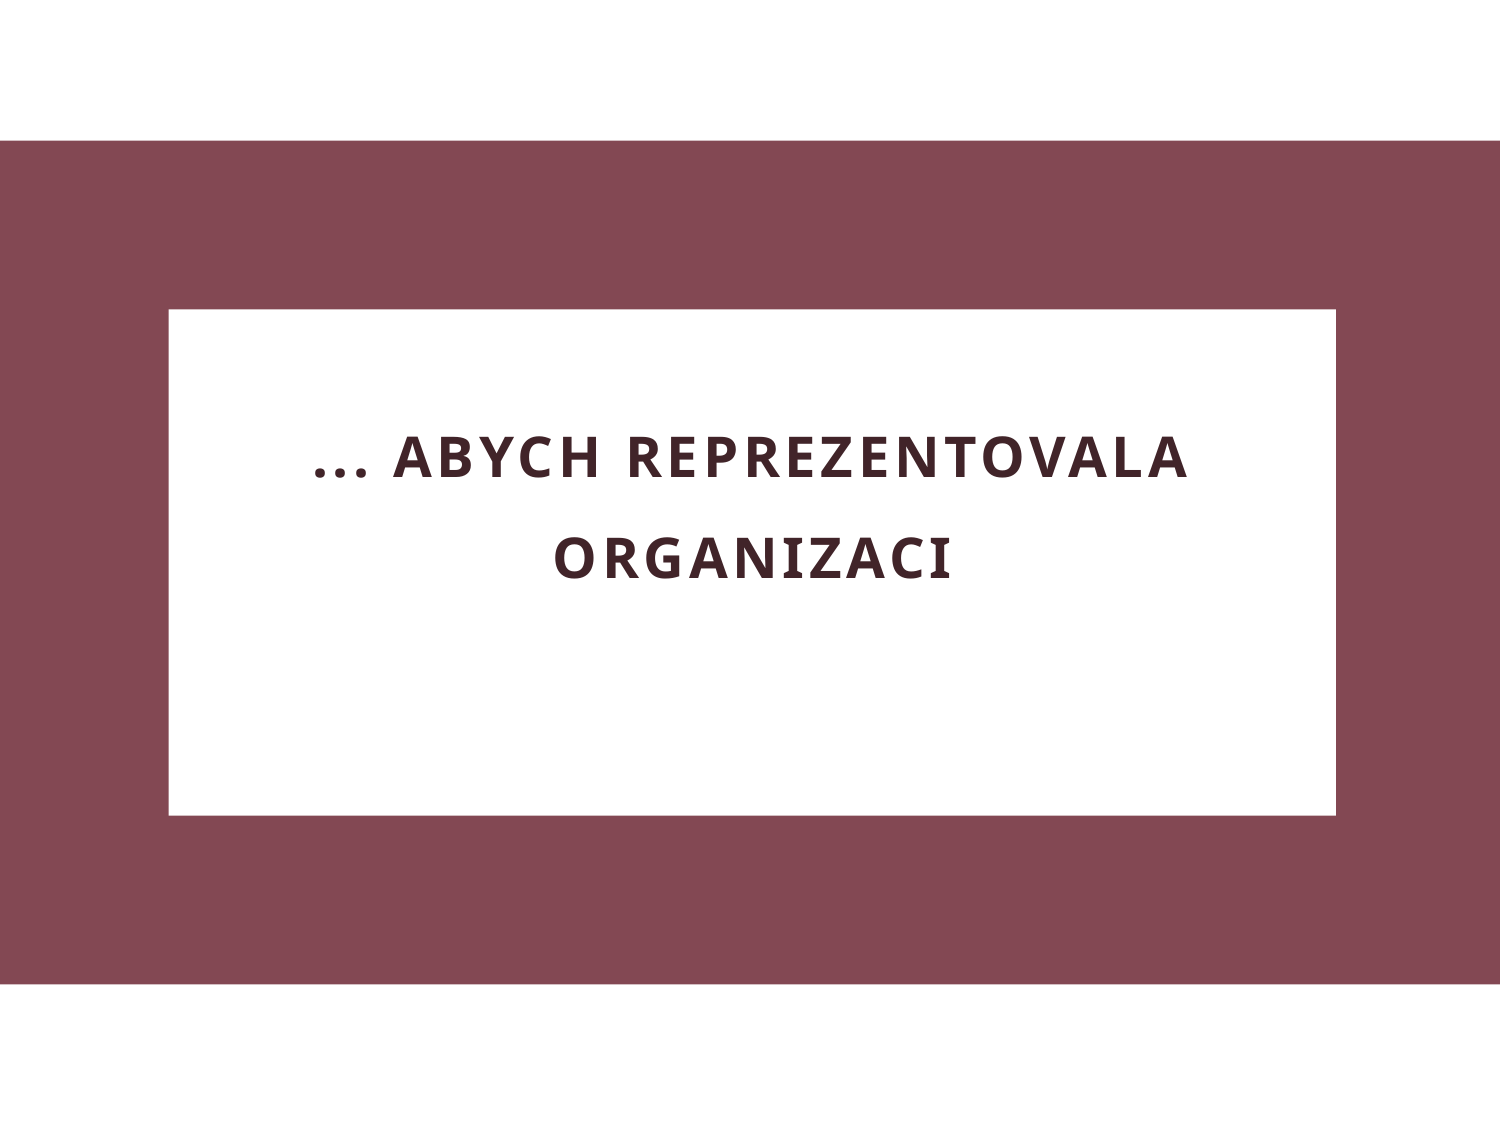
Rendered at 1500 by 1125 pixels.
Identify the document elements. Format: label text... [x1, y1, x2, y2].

text_box [168, 308, 1337, 817]
title ... abych reprezentovala organizaci [253, 377, 1252, 596]
text_box [0, 140, 1500, 985]
